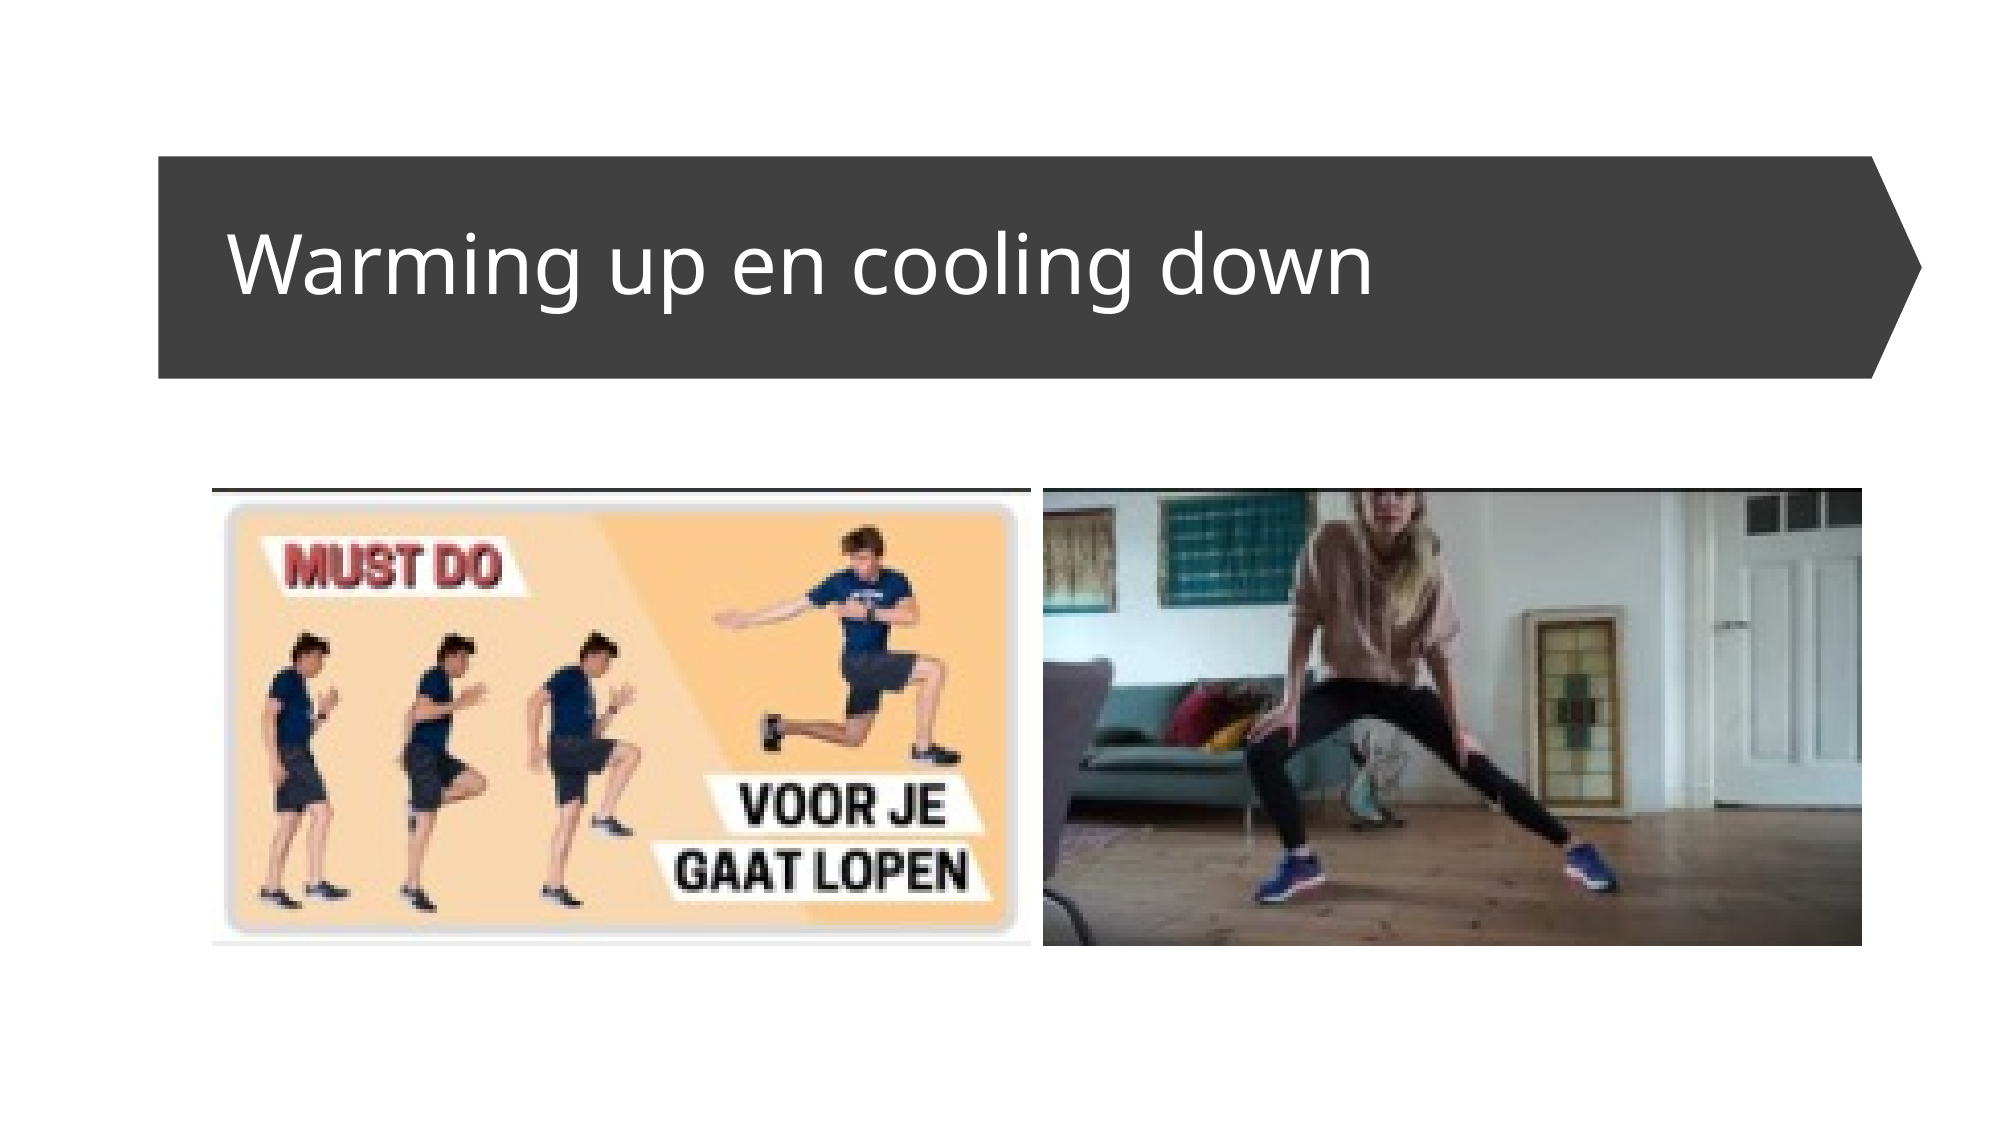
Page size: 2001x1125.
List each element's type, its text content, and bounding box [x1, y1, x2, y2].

title Warming up en cooling down [211, 197, 1856, 339]
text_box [1042, 487, 1862, 947]
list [211, 487, 1031, 947]
text_box [157, 155, 1923, 380]
